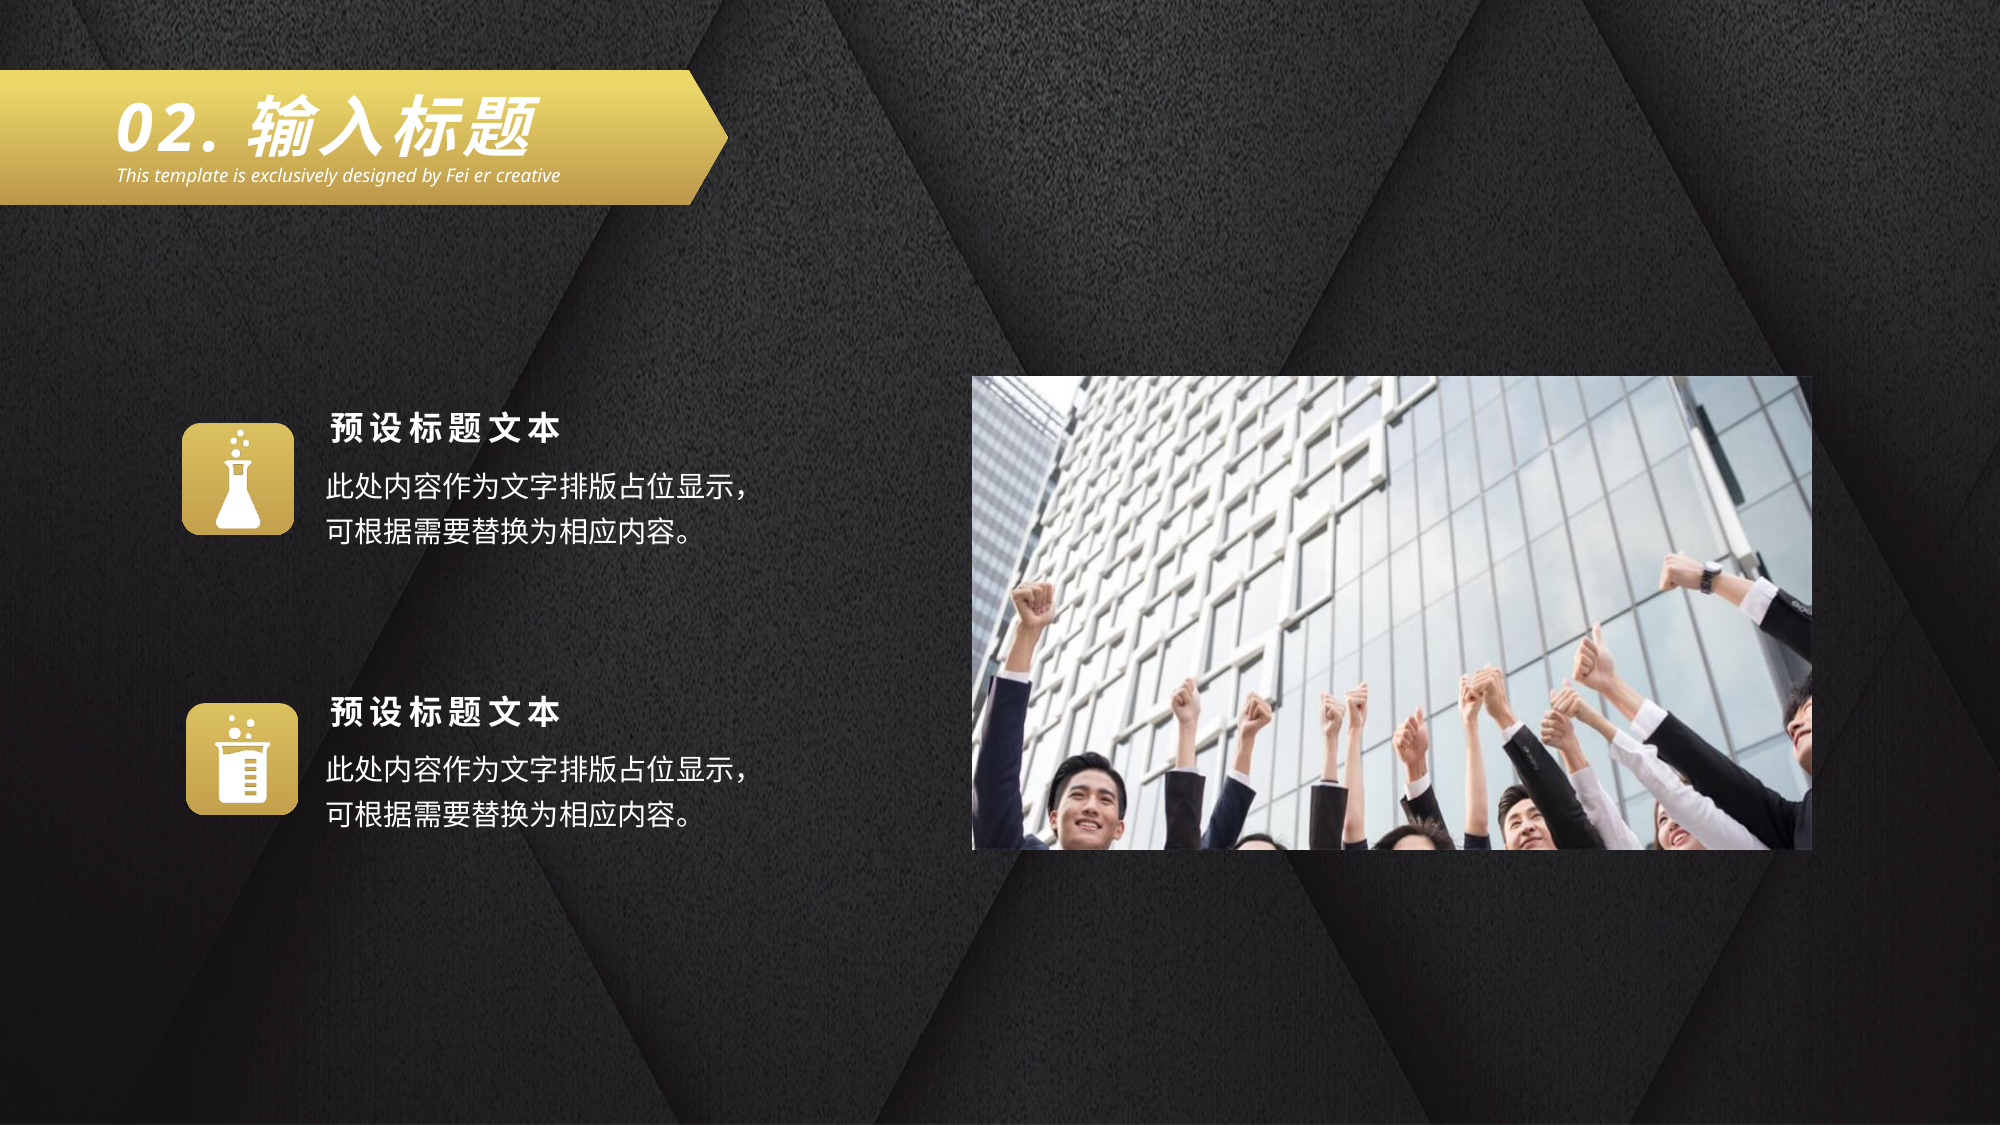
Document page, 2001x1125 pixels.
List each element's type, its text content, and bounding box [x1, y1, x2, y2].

text_box 预设标题文本 [315, 399, 576, 455]
text_box [292, 431, 296, 527]
text_box 此处内容作为文字排版占位显示，可根据需要替换为相应内容。 [310, 733, 787, 839]
text_box [185, 702, 300, 817]
text_box 预设标题文本 [315, 684, 576, 739]
picture [0, 0, 2000, 1125]
text_box 此处内容作为文字排版占位显示，可根据需要替换为相应内容。 [310, 450, 787, 556]
text_box [190, 421, 286, 425]
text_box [0, 69, 728, 206]
